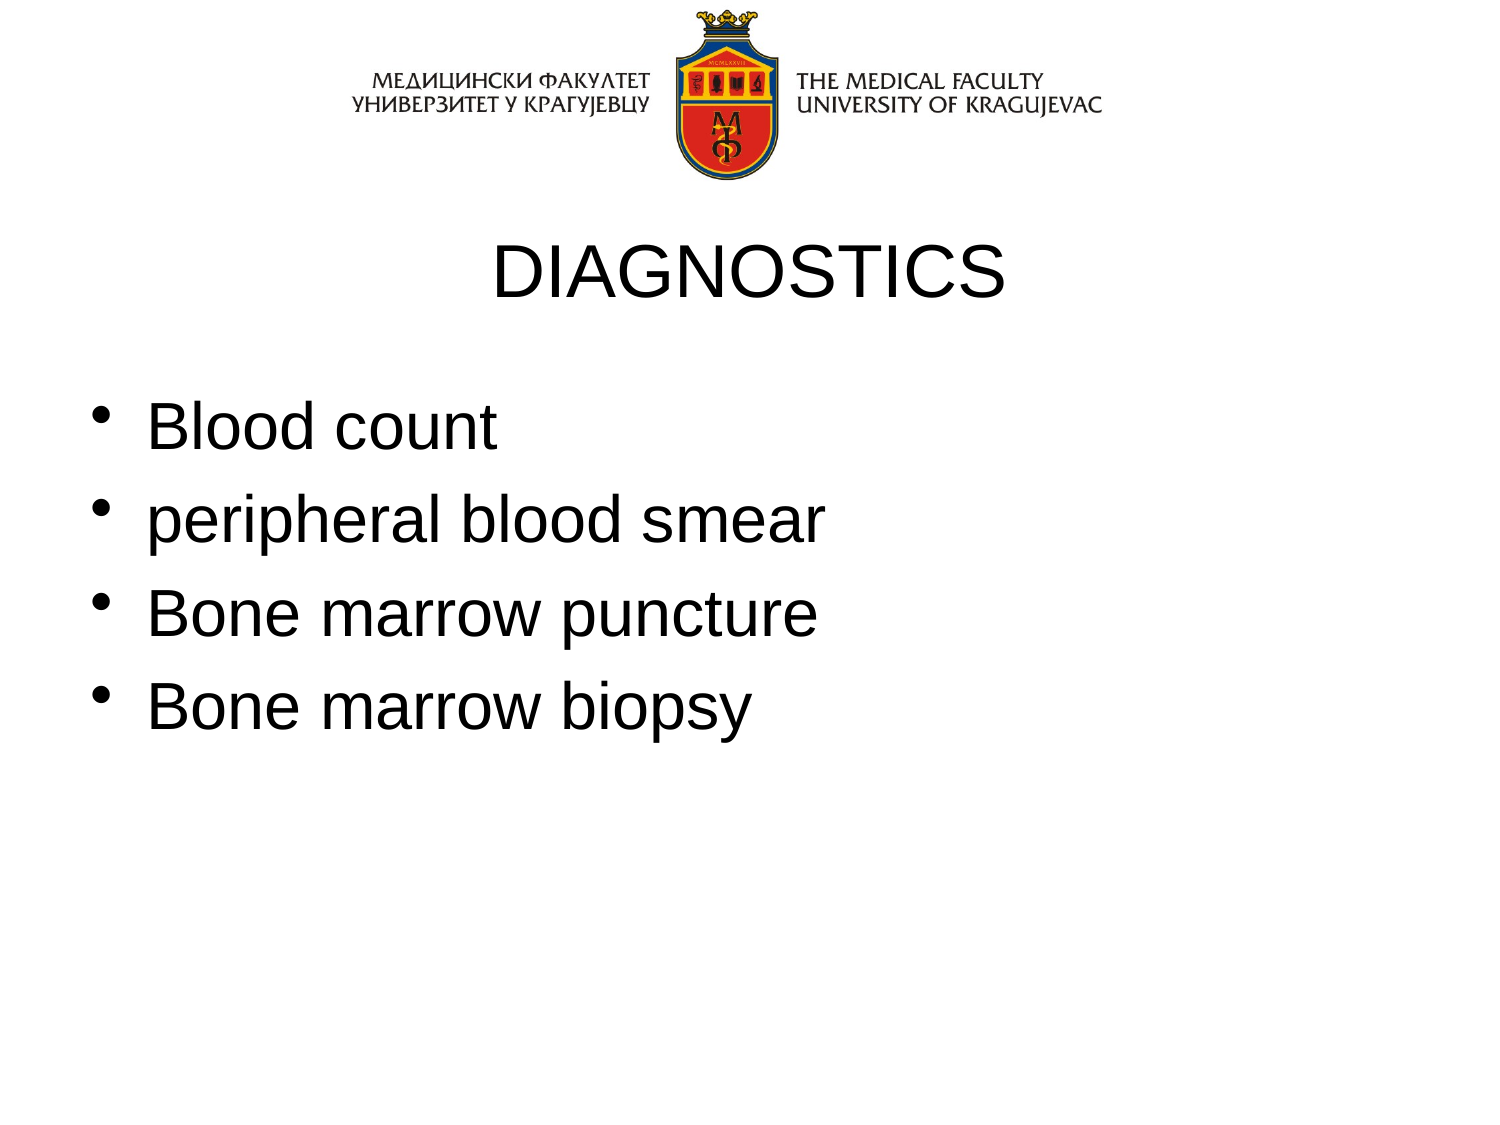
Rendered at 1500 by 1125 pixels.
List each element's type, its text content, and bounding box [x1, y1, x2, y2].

picture [328, 0, 1125, 173]
title DIAGNOSTICS [74, 173, 1426, 362]
list Blood count peripheral blood smear Bone marrow puncture Bone marrow biopsy [74, 374, 1426, 1118]
